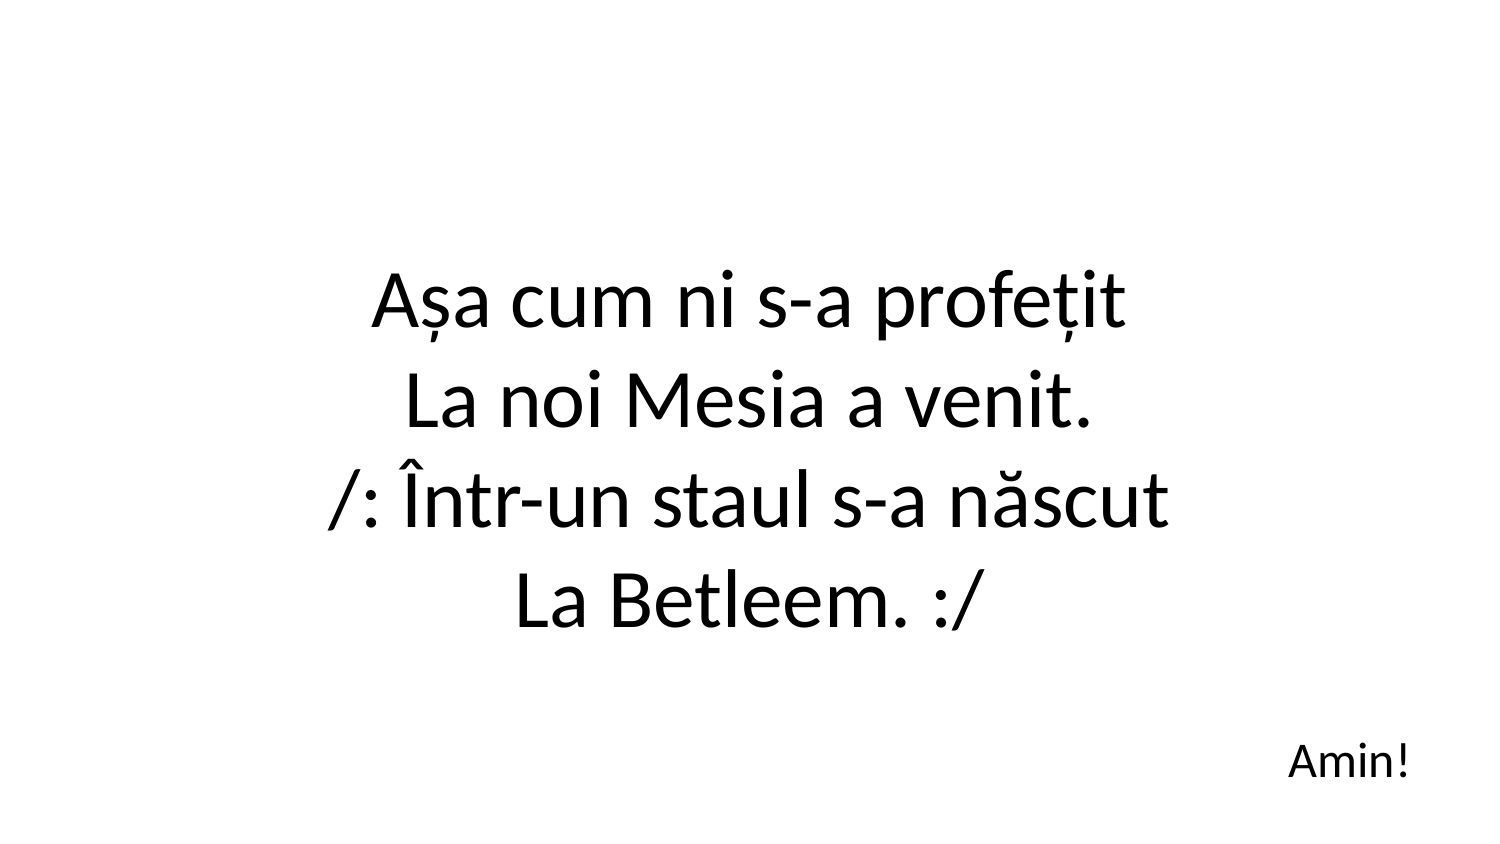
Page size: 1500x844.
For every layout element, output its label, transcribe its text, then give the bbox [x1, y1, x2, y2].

text_box Așa cum ni s-a profețit La noi Mesia a venit. /: Într-un staul s-a născut La Betleem. :/ [313, 192, 1187, 652]
text_box Amin! [1273, 674, 1427, 795]
